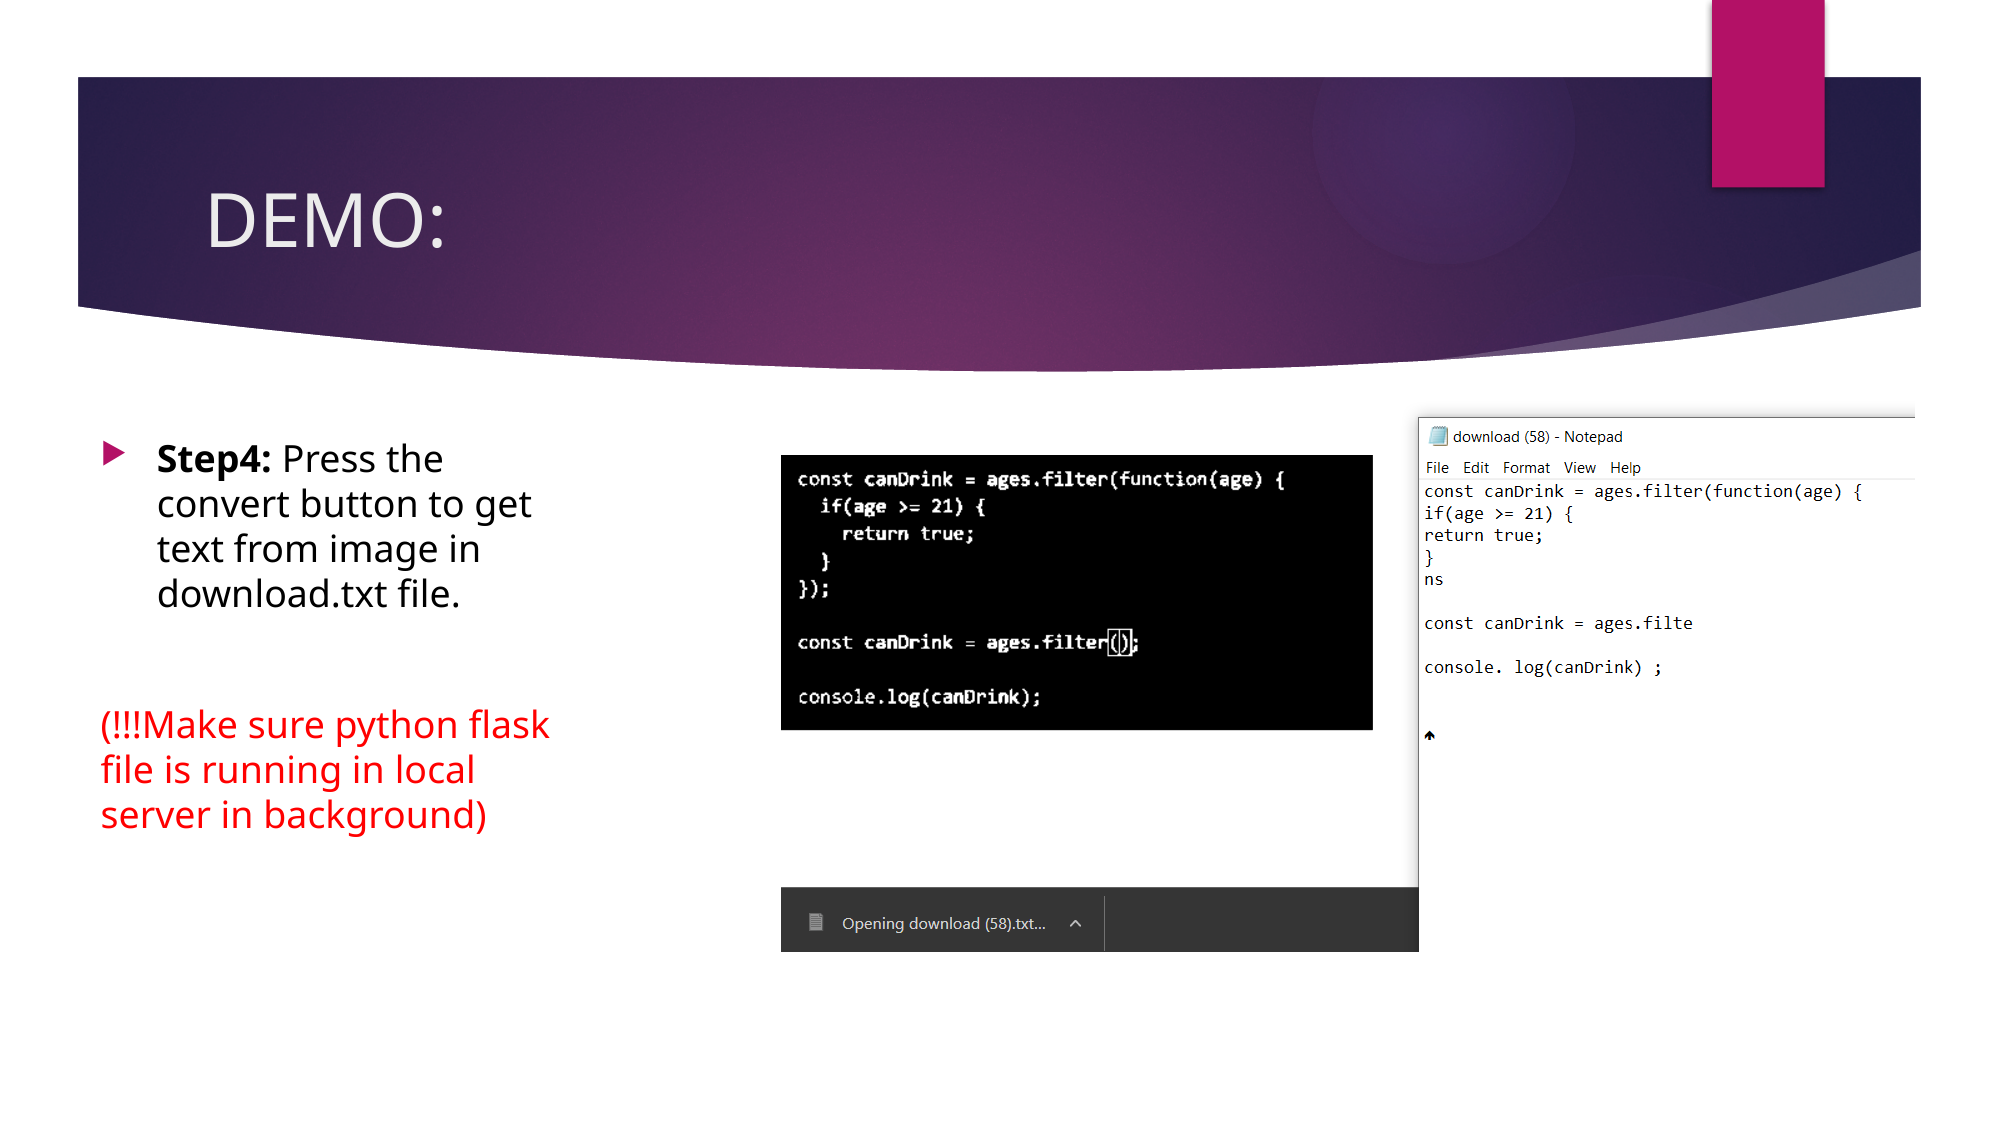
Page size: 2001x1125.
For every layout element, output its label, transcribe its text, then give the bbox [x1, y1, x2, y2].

list Step4: Press the convert button to get text from image in download.txt file. (!!!Make sure python flask file is running in local server in background) [85, 427, 583, 988]
title DEMO: [189, 159, 1627, 276]
picture [780, 400, 1915, 952]
